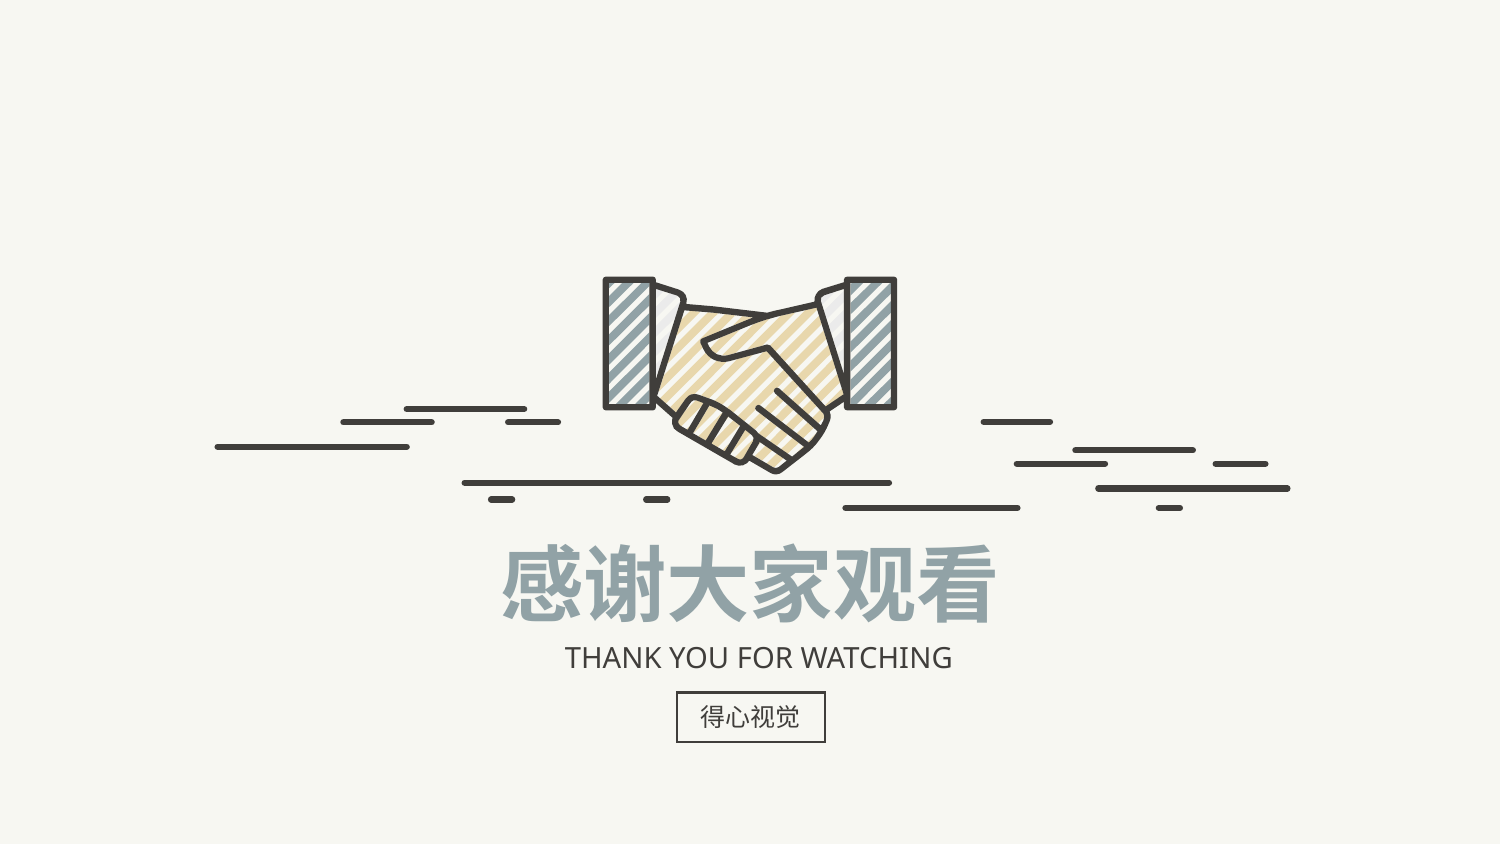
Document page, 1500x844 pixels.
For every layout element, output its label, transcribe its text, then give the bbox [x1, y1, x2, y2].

text_box THANK YOU FOR WATCHING [549, 632, 968, 682]
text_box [602, 276, 898, 475]
text_box 感谢大家观看 [485, 524, 1015, 640]
text_box [676, 691, 826, 743]
